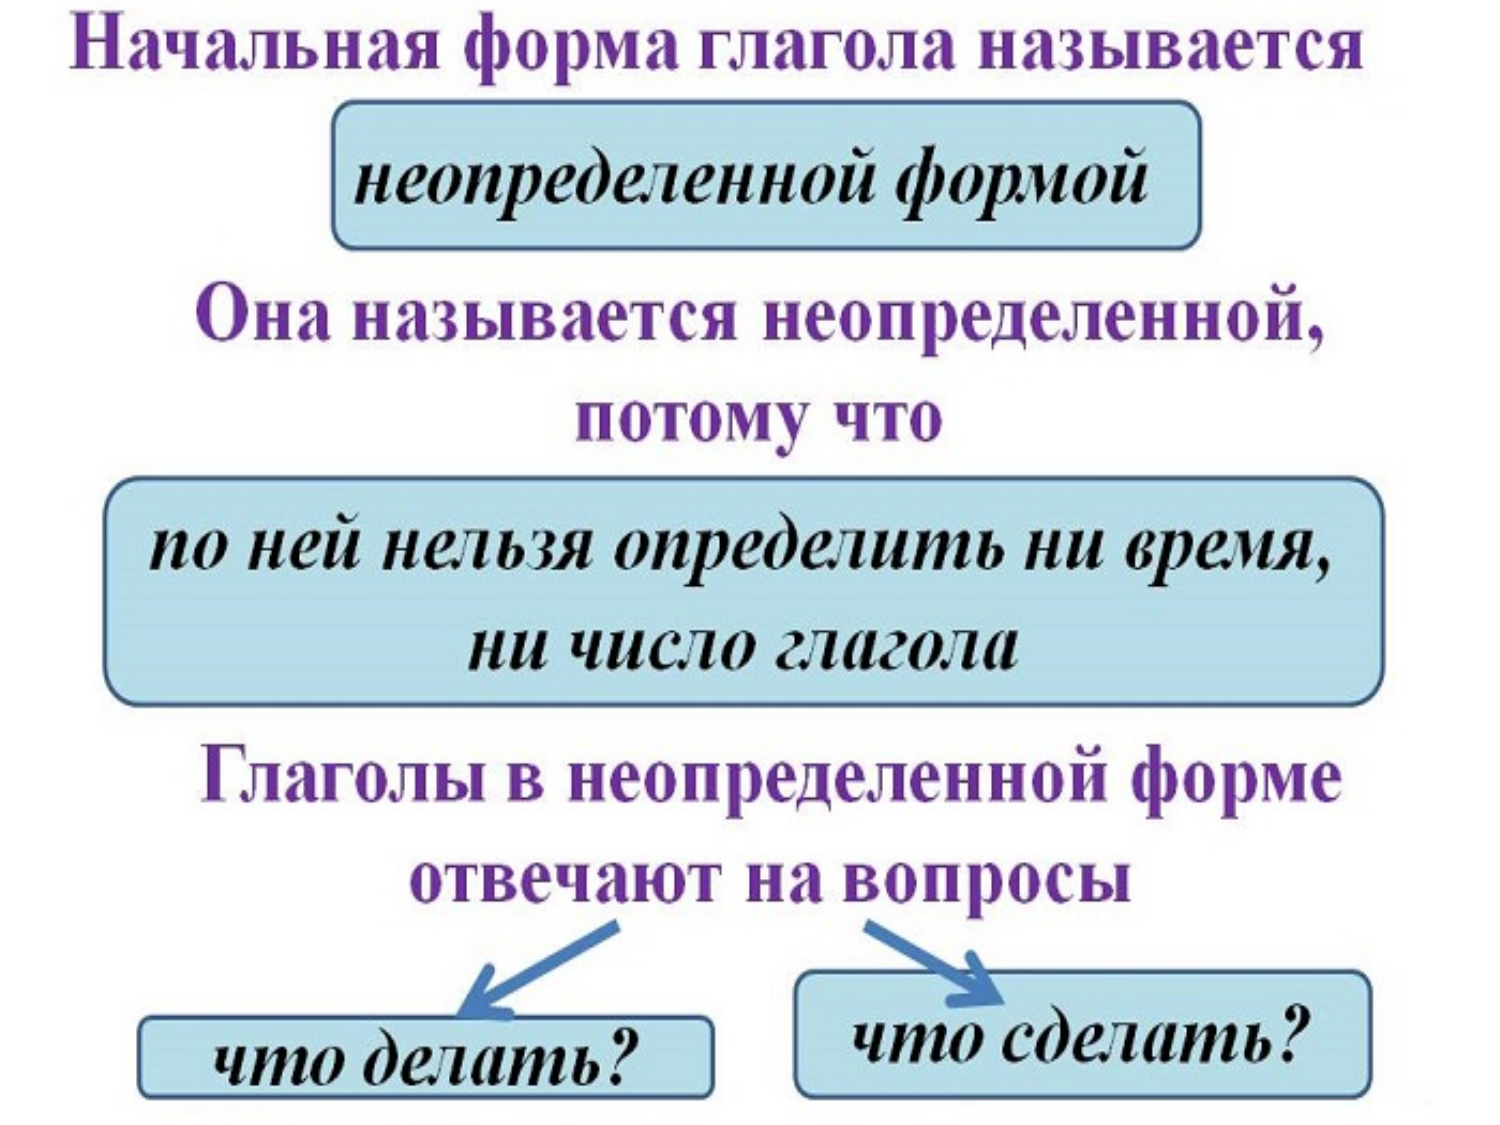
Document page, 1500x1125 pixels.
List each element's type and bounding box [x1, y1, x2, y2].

list [0, 0, 1500, 1125]
